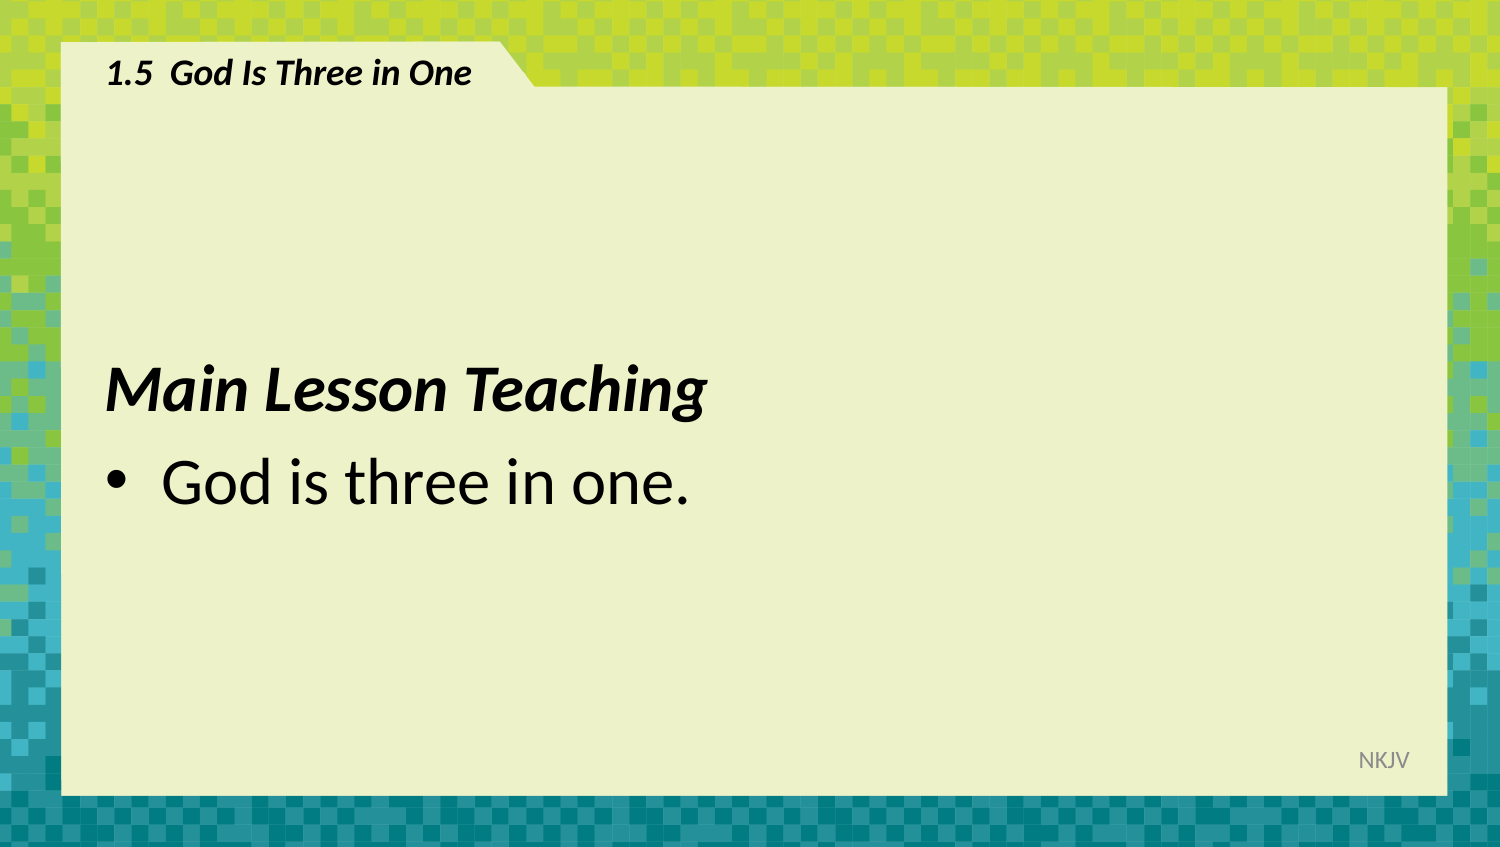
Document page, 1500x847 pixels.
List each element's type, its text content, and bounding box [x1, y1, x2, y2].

title 1.5 God Is Three in One [89, 33, 1420, 108]
footer NKJV [950, 736, 1425, 782]
list Main Lesson Teaching God is three in one. [89, 141, 1403, 722]
picture [0, 0, 1500, 847]
